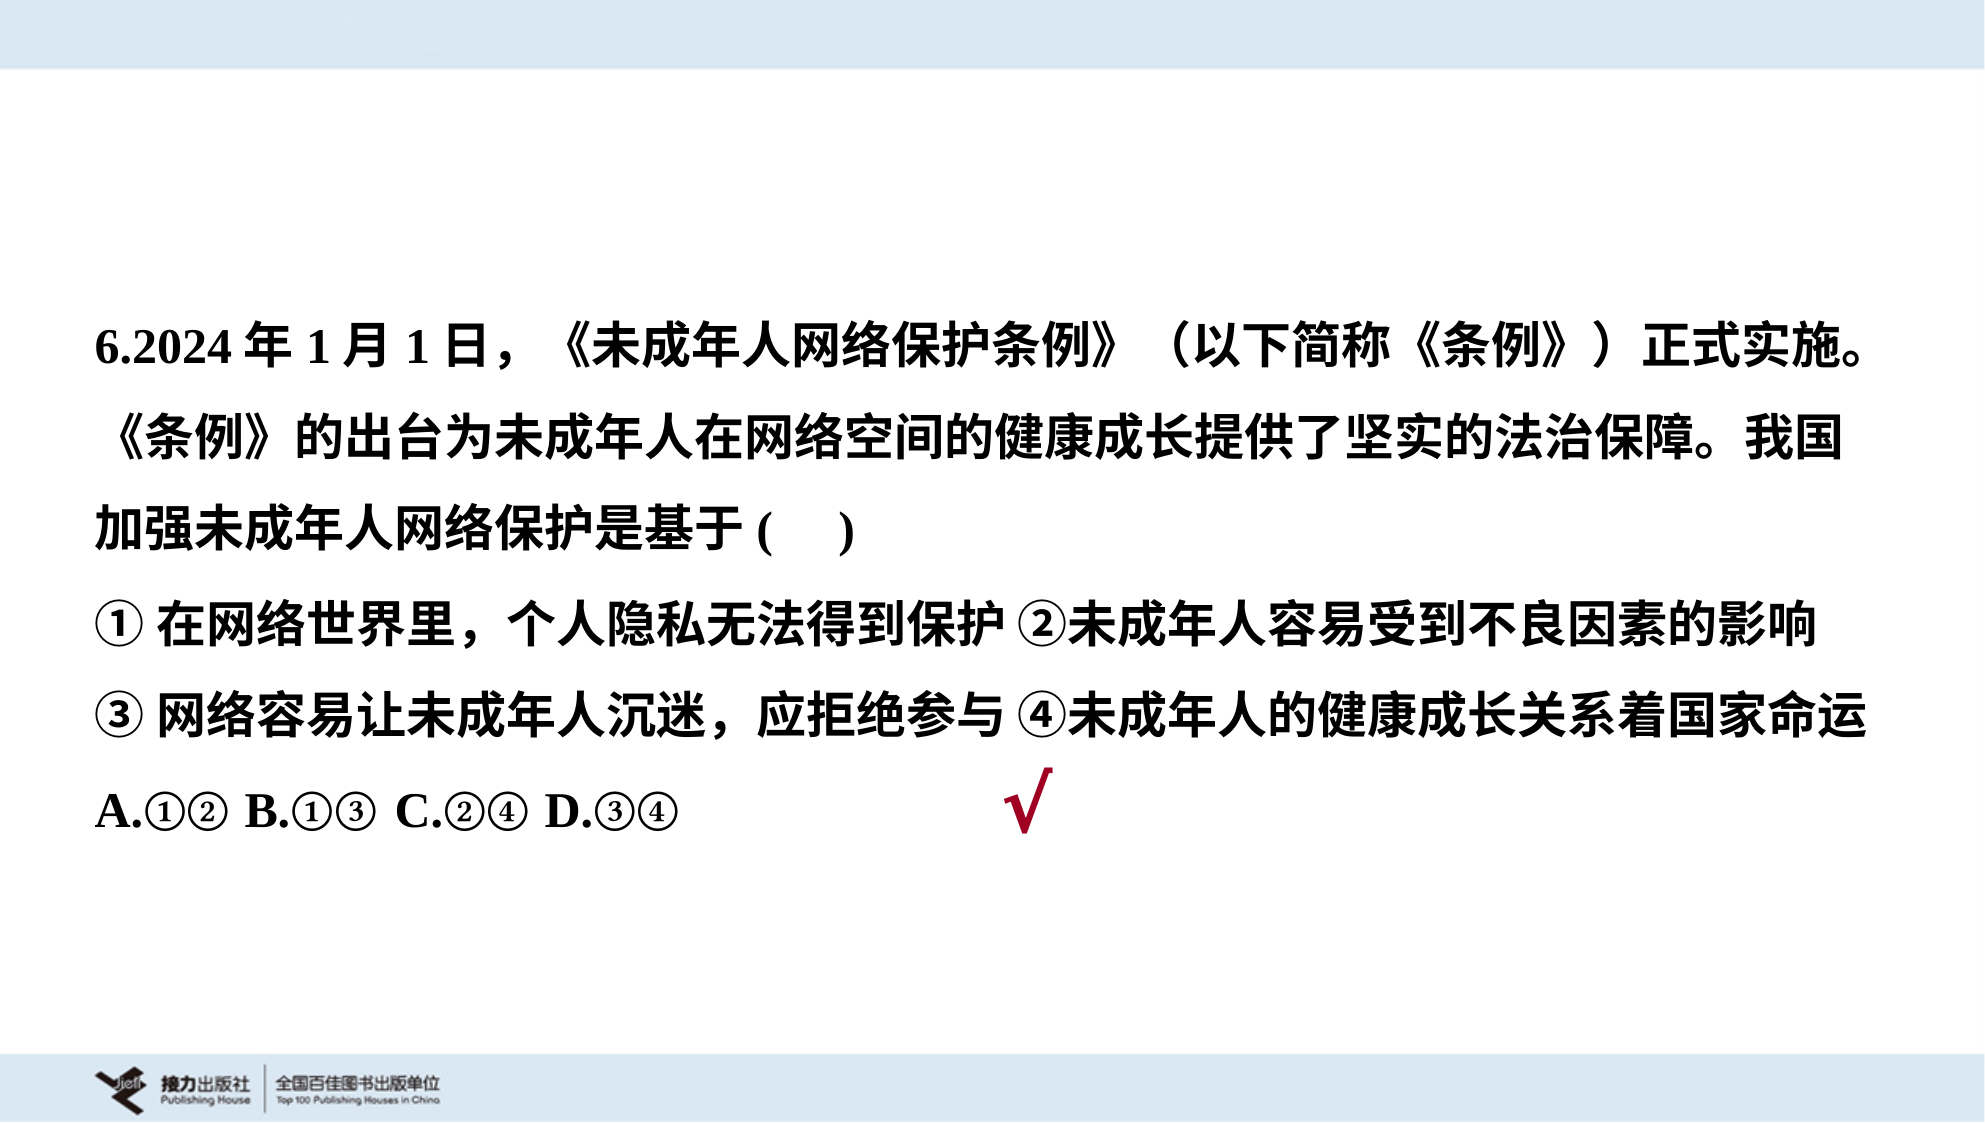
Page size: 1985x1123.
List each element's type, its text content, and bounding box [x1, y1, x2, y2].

picture [0, 0, 1985, 1122]
text_box 6.2024年1月1日，《未成年人网络保护条例》（以下简称《条例》）正式实施。 《条例》的出台为未成年人在网络空间的健康成长提供了坚实的法治保障。我国 加强未成年人网络保护是基于( ) [94, 281, 1892, 557]
text_box ①在网络世界里，个人隐私无法得到保护 ②未成年人容易受到不良因素的影响 ③网络容易让未成年人沉迷，应拒绝参与 ④未成年人的健康成长关系着国家命运 [94, 560, 1892, 744]
text_box √ [1001, 755, 1054, 849]
text_box A.①② B.①③ C.②④ D.③④ [94, 750, 1892, 838]
